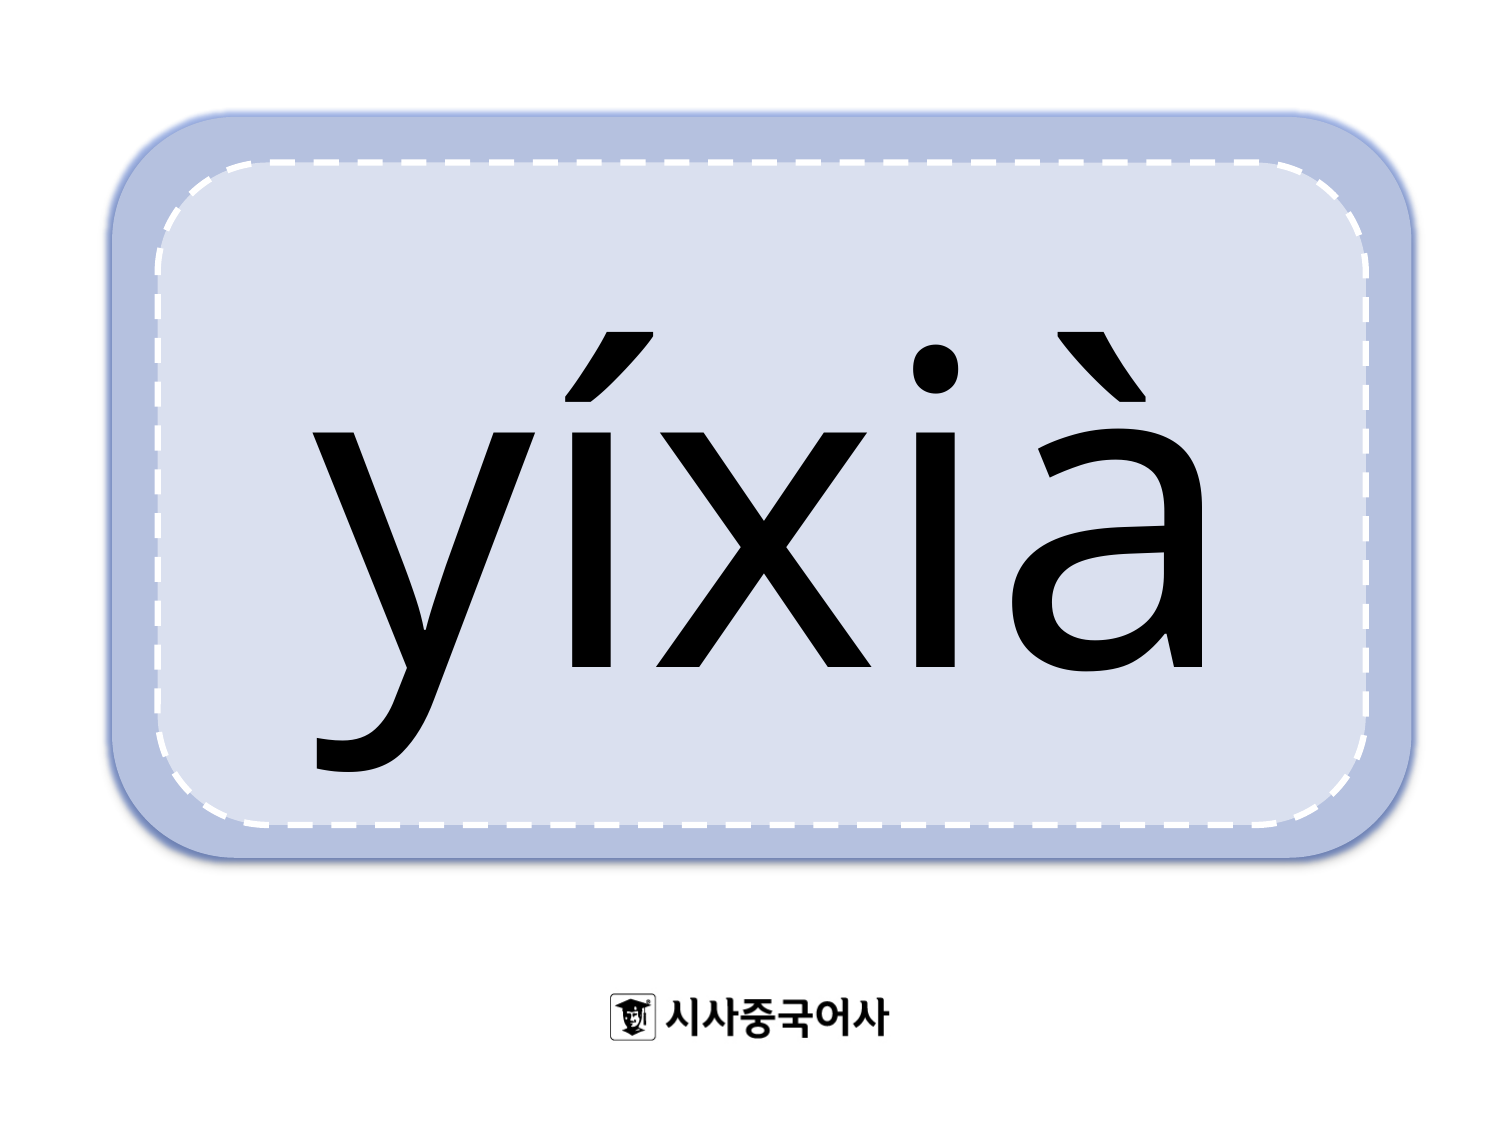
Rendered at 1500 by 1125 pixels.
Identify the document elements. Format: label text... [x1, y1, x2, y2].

picture [602, 987, 898, 1047]
text_box yíxià [171, 160, 1380, 824]
